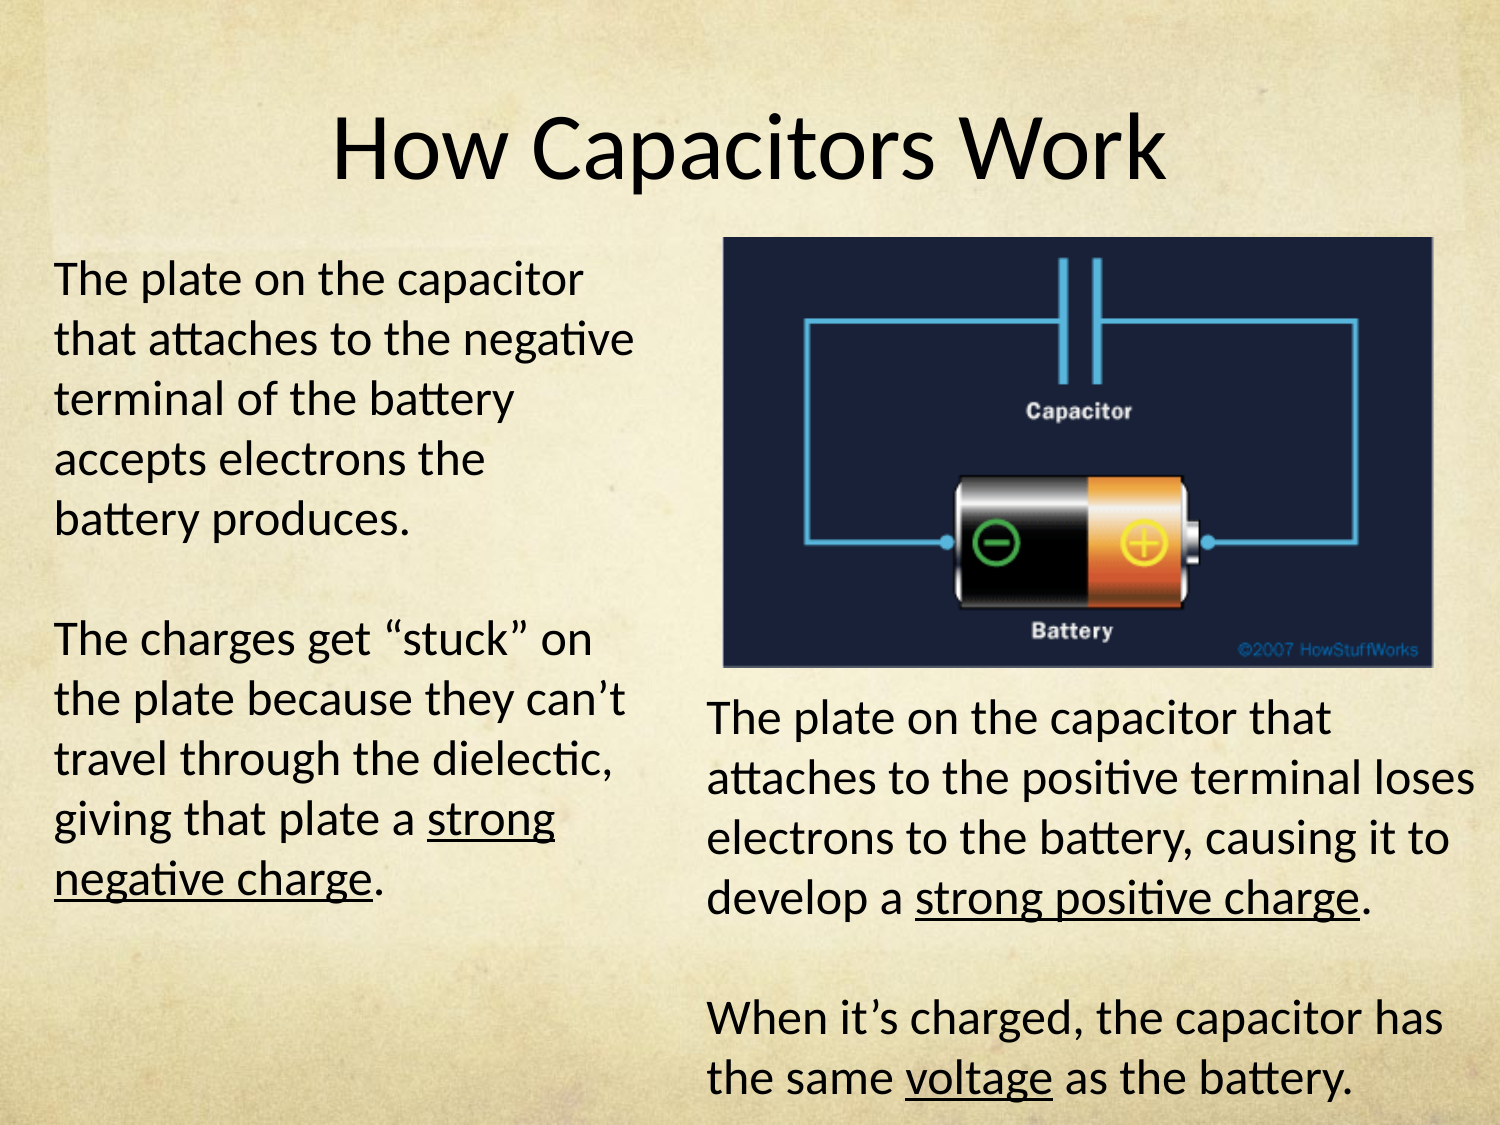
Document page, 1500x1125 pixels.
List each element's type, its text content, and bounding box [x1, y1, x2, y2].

title How Capacitors Work [90, 31, 1410, 251]
text_box The plate on the capacitor that attaches to the positive terminal loses electrons to the battery, causing it to develop a strong positive charge. When it’s charged, the capacitor has the same voltage as the battery. [691, 676, 1497, 1125]
text_box The plate on the capacitor that attaches to the negative terminal of the battery accepts electrons the battery produces. The charges get “stuck” on the plate because they can’t travel through the dielectic, giving that plate a strong negative charge. [38, 237, 658, 913]
picture [0, 0, 1500, 1125]
